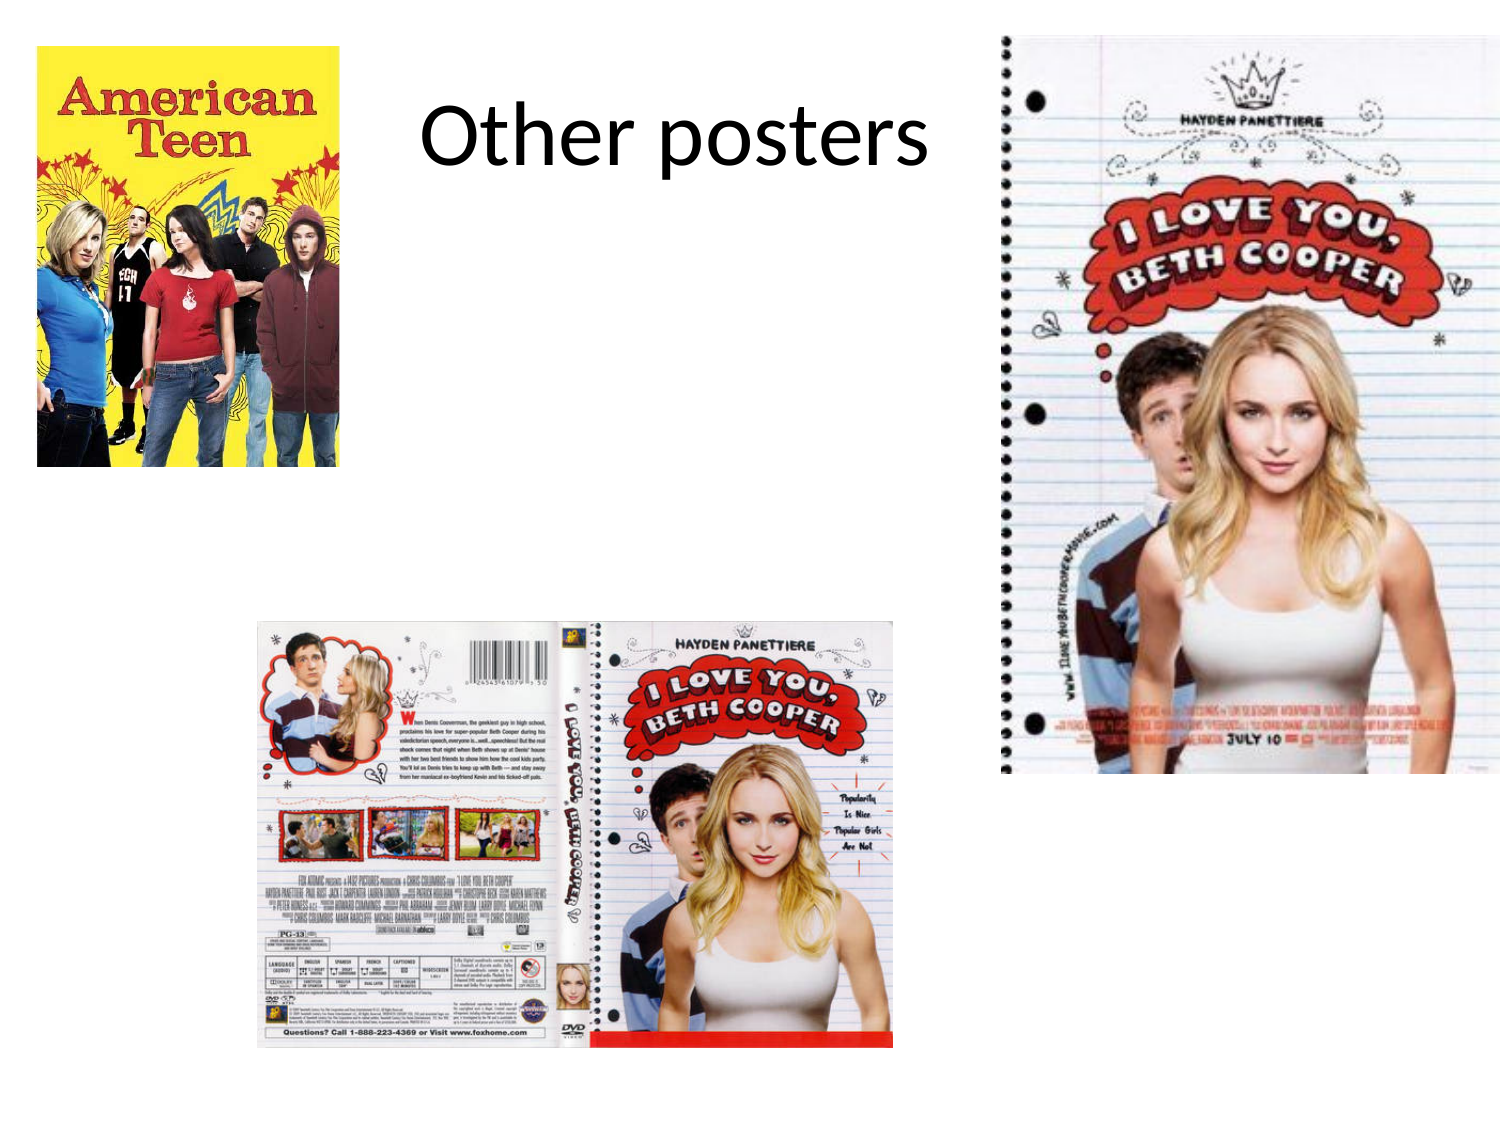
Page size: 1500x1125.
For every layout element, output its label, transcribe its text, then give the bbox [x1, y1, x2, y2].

title Other posters [0, 35, 999, 223]
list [34, 46, 341, 467]
picture [257, 620, 893, 1048]
picture [1001, 34, 1500, 774]
